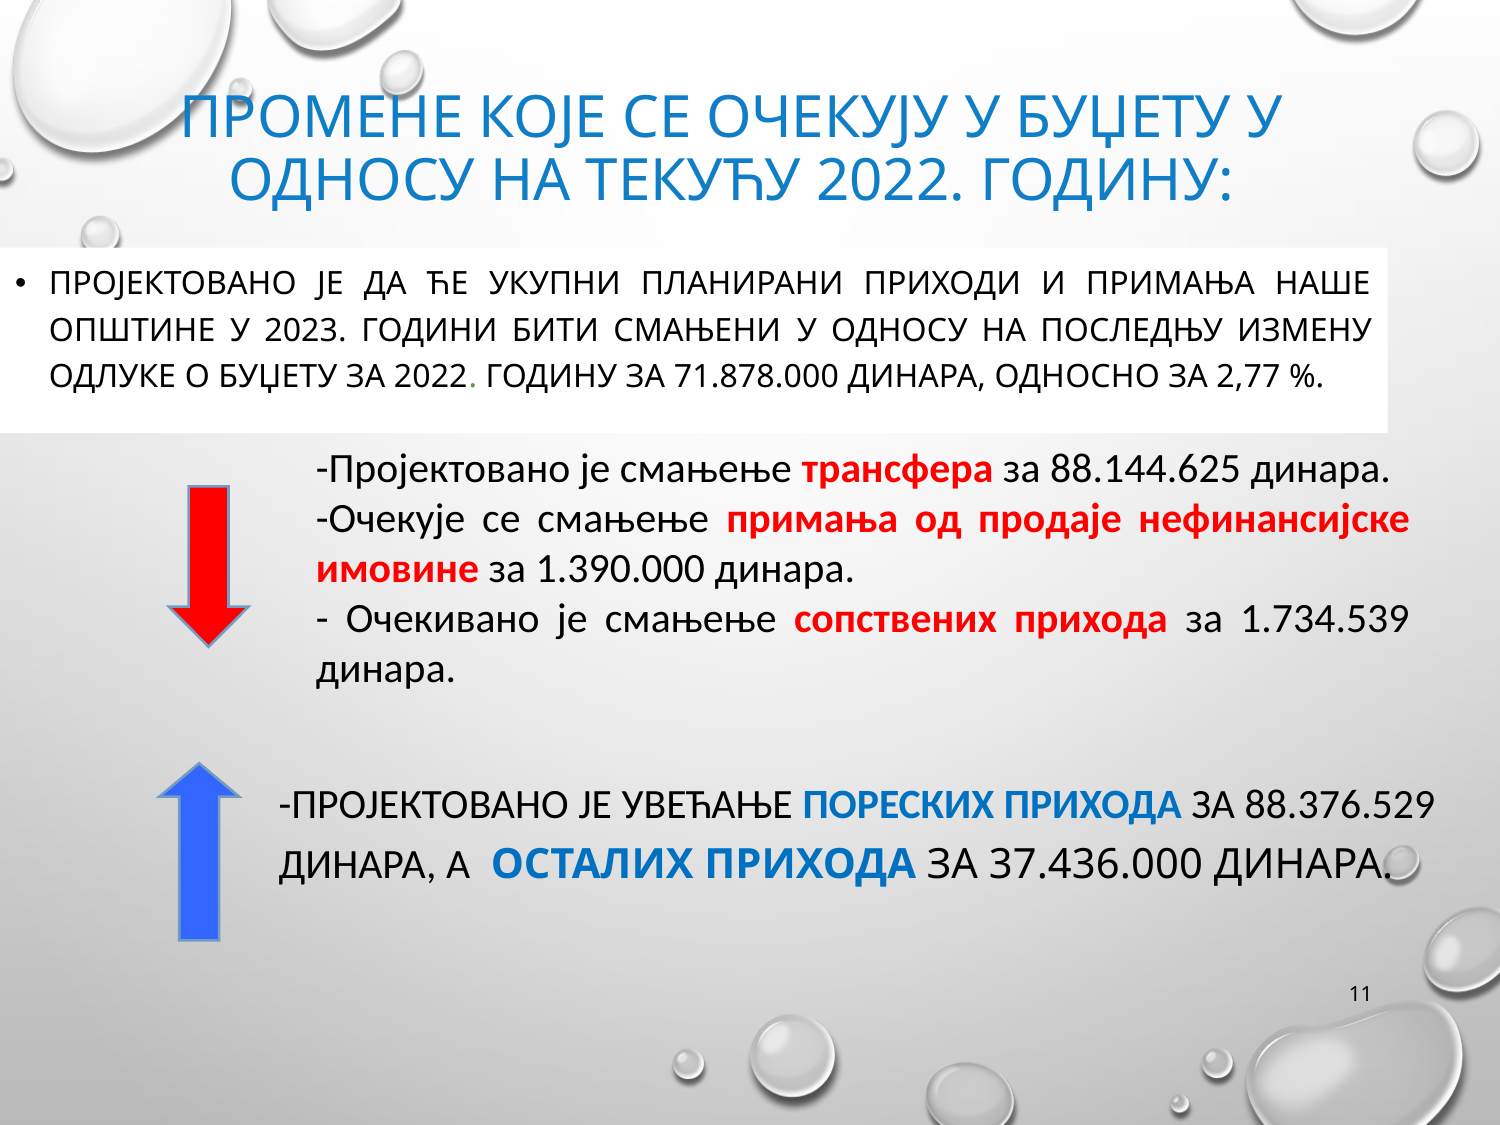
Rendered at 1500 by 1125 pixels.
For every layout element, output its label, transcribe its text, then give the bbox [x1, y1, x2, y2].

text_box [159, 763, 240, 941]
picture [0, 0, 1500, 1125]
title промене Које се очекују у буџету у односу на текућу 2022. годину: [78, 56, 1385, 245]
text_box -Пројектовано је смањење трансфера за 88.144.625 динара. -Очекује се смањење примања од продаје нефинансијске имовине за 1.390.000 динара. - Очекивано је смањење сопствених прихода за 1.734.539 динара. [301, 432, 1425, 705]
text_box [168, 486, 249, 647]
list Пројектовано је да ће укупни планирани приходи и примања наше општине у 2023. години бити смањени у односу на последњу измену Одлуке о буџету за 2022. годину за 71.878.000 динара, односно за 2,77 %. [0, 247, 1388, 434]
list -Пројектовано је увећање пореских прихода за 88.376.529 динара, а осталих прихода за 37.436.000 динара. [263, 759, 1463, 979]
slide_number 11 [1293, 979, 1388, 1025]
